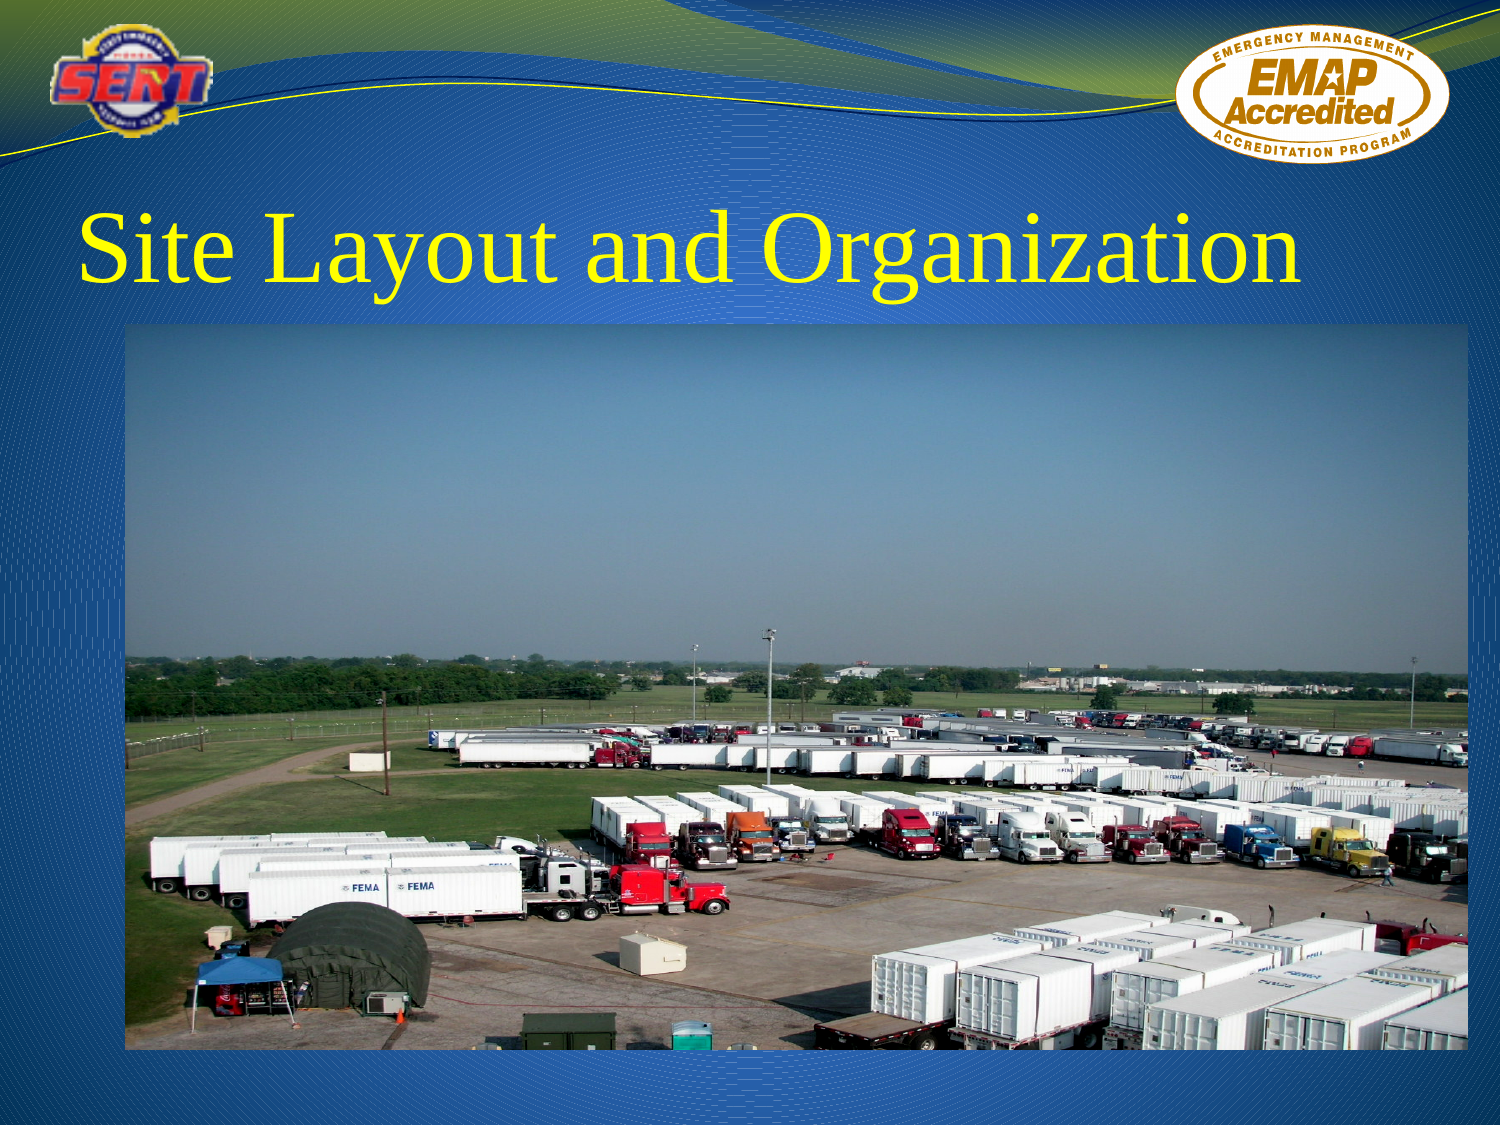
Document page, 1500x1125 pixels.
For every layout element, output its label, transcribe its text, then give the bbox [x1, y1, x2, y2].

picture [50, 24, 213, 138]
picture [124, 324, 1468, 1051]
picture [1175, 24, 1450, 164]
title Site Layout and Organization [75, 115, 1438, 303]
